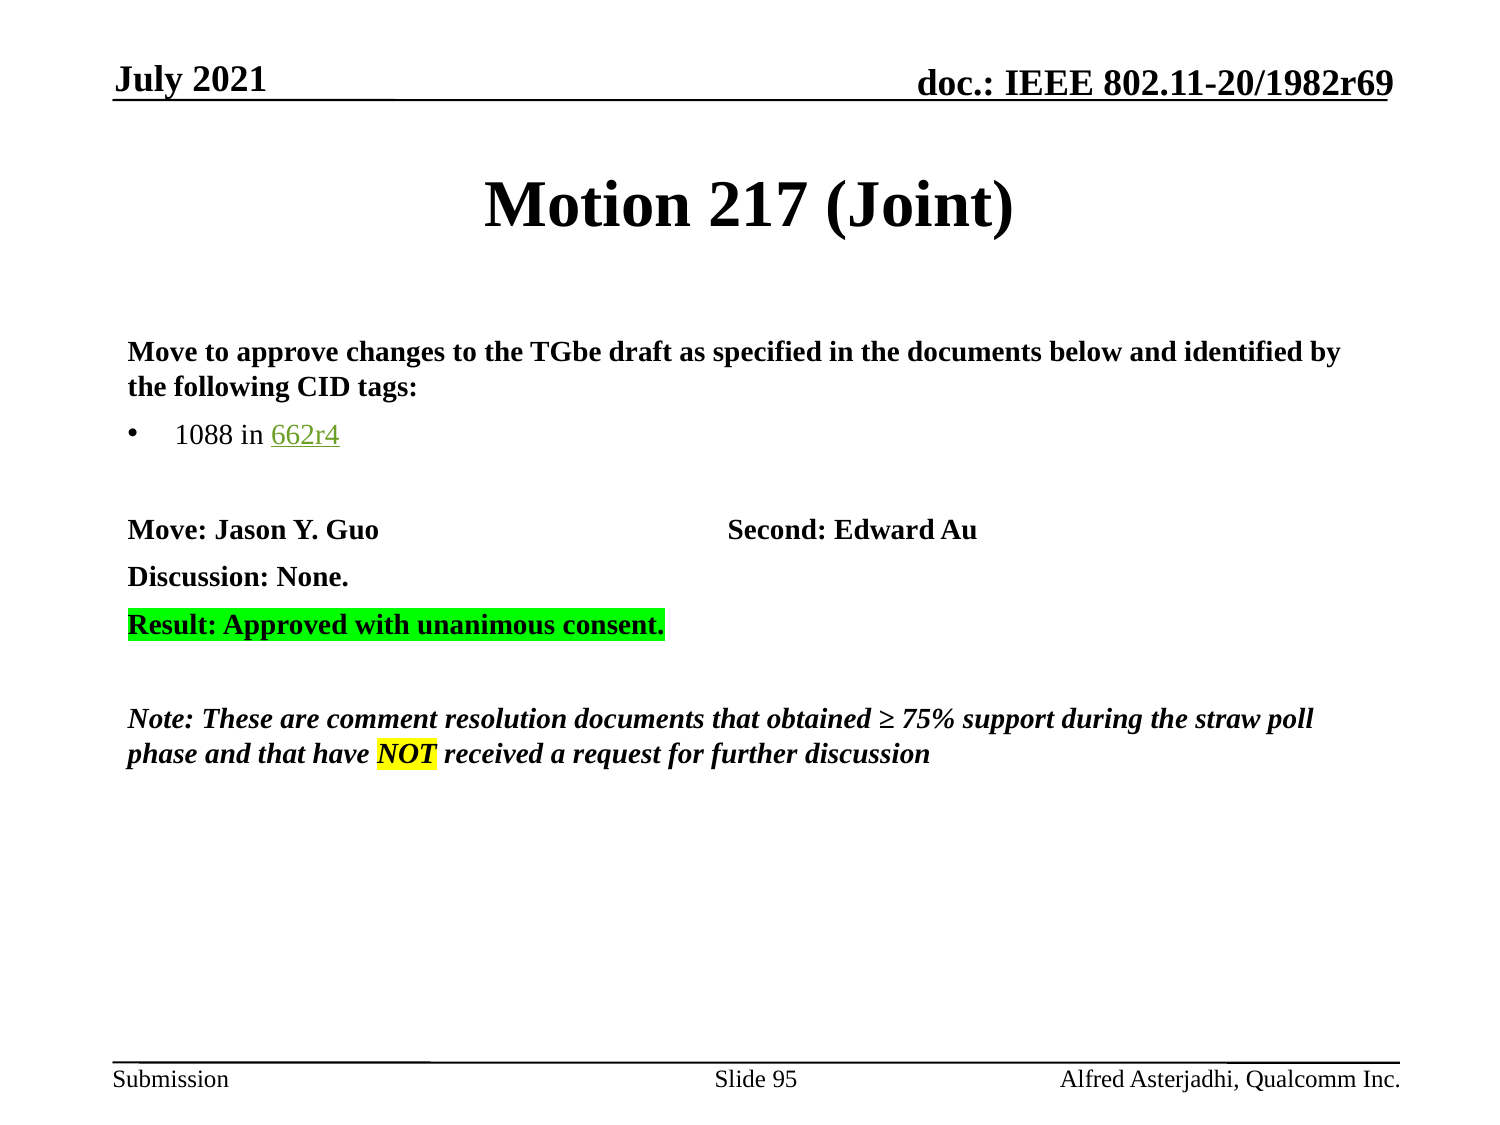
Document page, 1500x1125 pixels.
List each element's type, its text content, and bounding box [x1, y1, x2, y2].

list Move to approve changes to the TGbe draft as specified in the documents below and identified by the following CID tags: 1088 in 662r4 Move: Jason Y. Guo Second: Edward Au Discussion: None. Result: Approved with unanimous consent. Note: These are comment resolution documents that obtained ≥ 75% support during the straw poll phase and that have NOT received a request for further discussion [112, 324, 1388, 1063]
footer Alfred Asterjadhi, Qualcomm Inc. [878, 1061, 1402, 1093]
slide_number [114, 54, 423, 100]
slide_number Slide 95 [712, 1061, 800, 1123]
title Motion 217 (Joint) [112, 112, 1388, 288]
